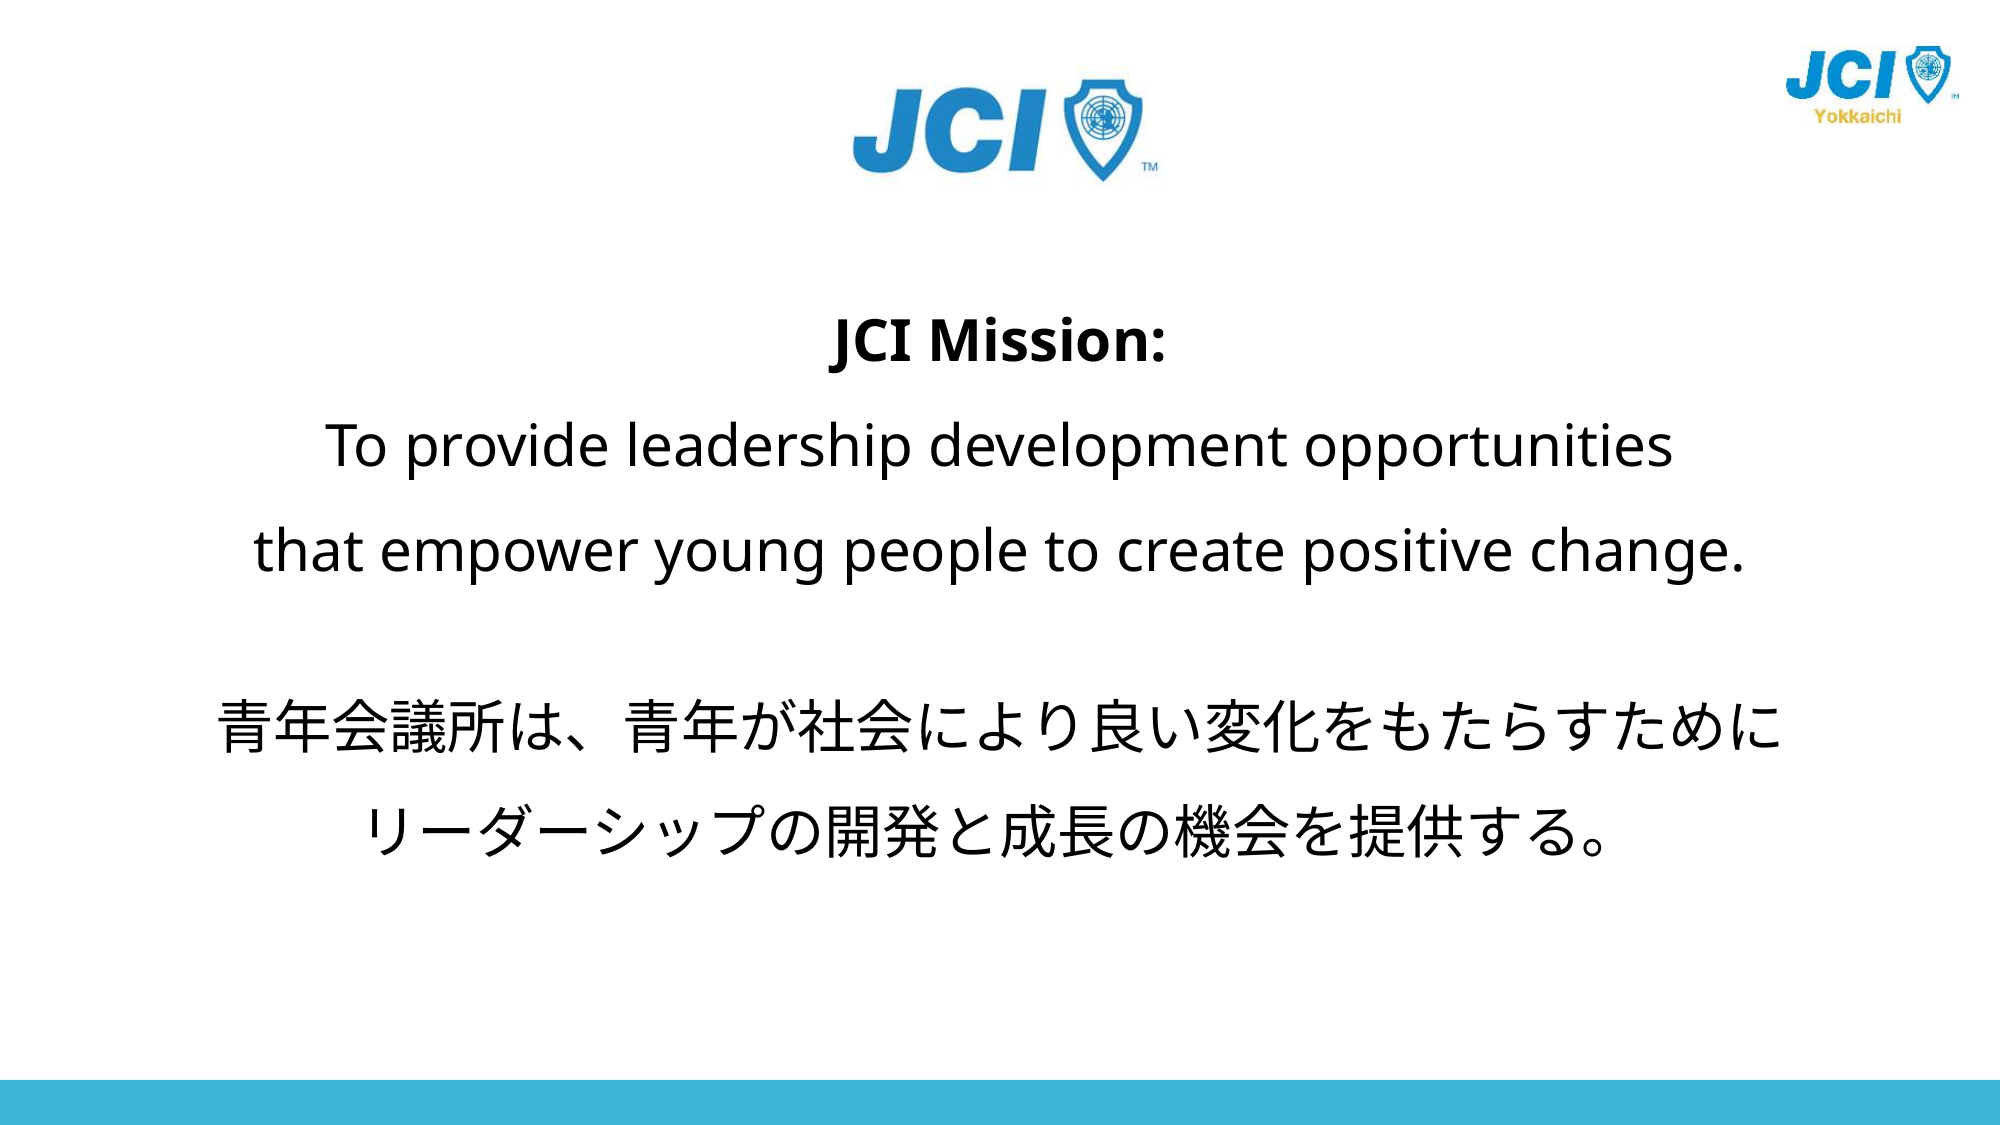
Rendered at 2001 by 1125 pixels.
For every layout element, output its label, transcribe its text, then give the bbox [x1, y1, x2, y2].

text_box JCI Mission: To provide leadership development opportunities that empower young people to create positive change. [0, 260, 2000, 590]
text_box 青年会議所は、青年が社会により良い変化をもたらすために リーダーシップの開発と成長の機会を提供する。 [0, 647, 2000, 873]
picture [834, 60, 1166, 193]
picture [1784, 45, 1961, 124]
